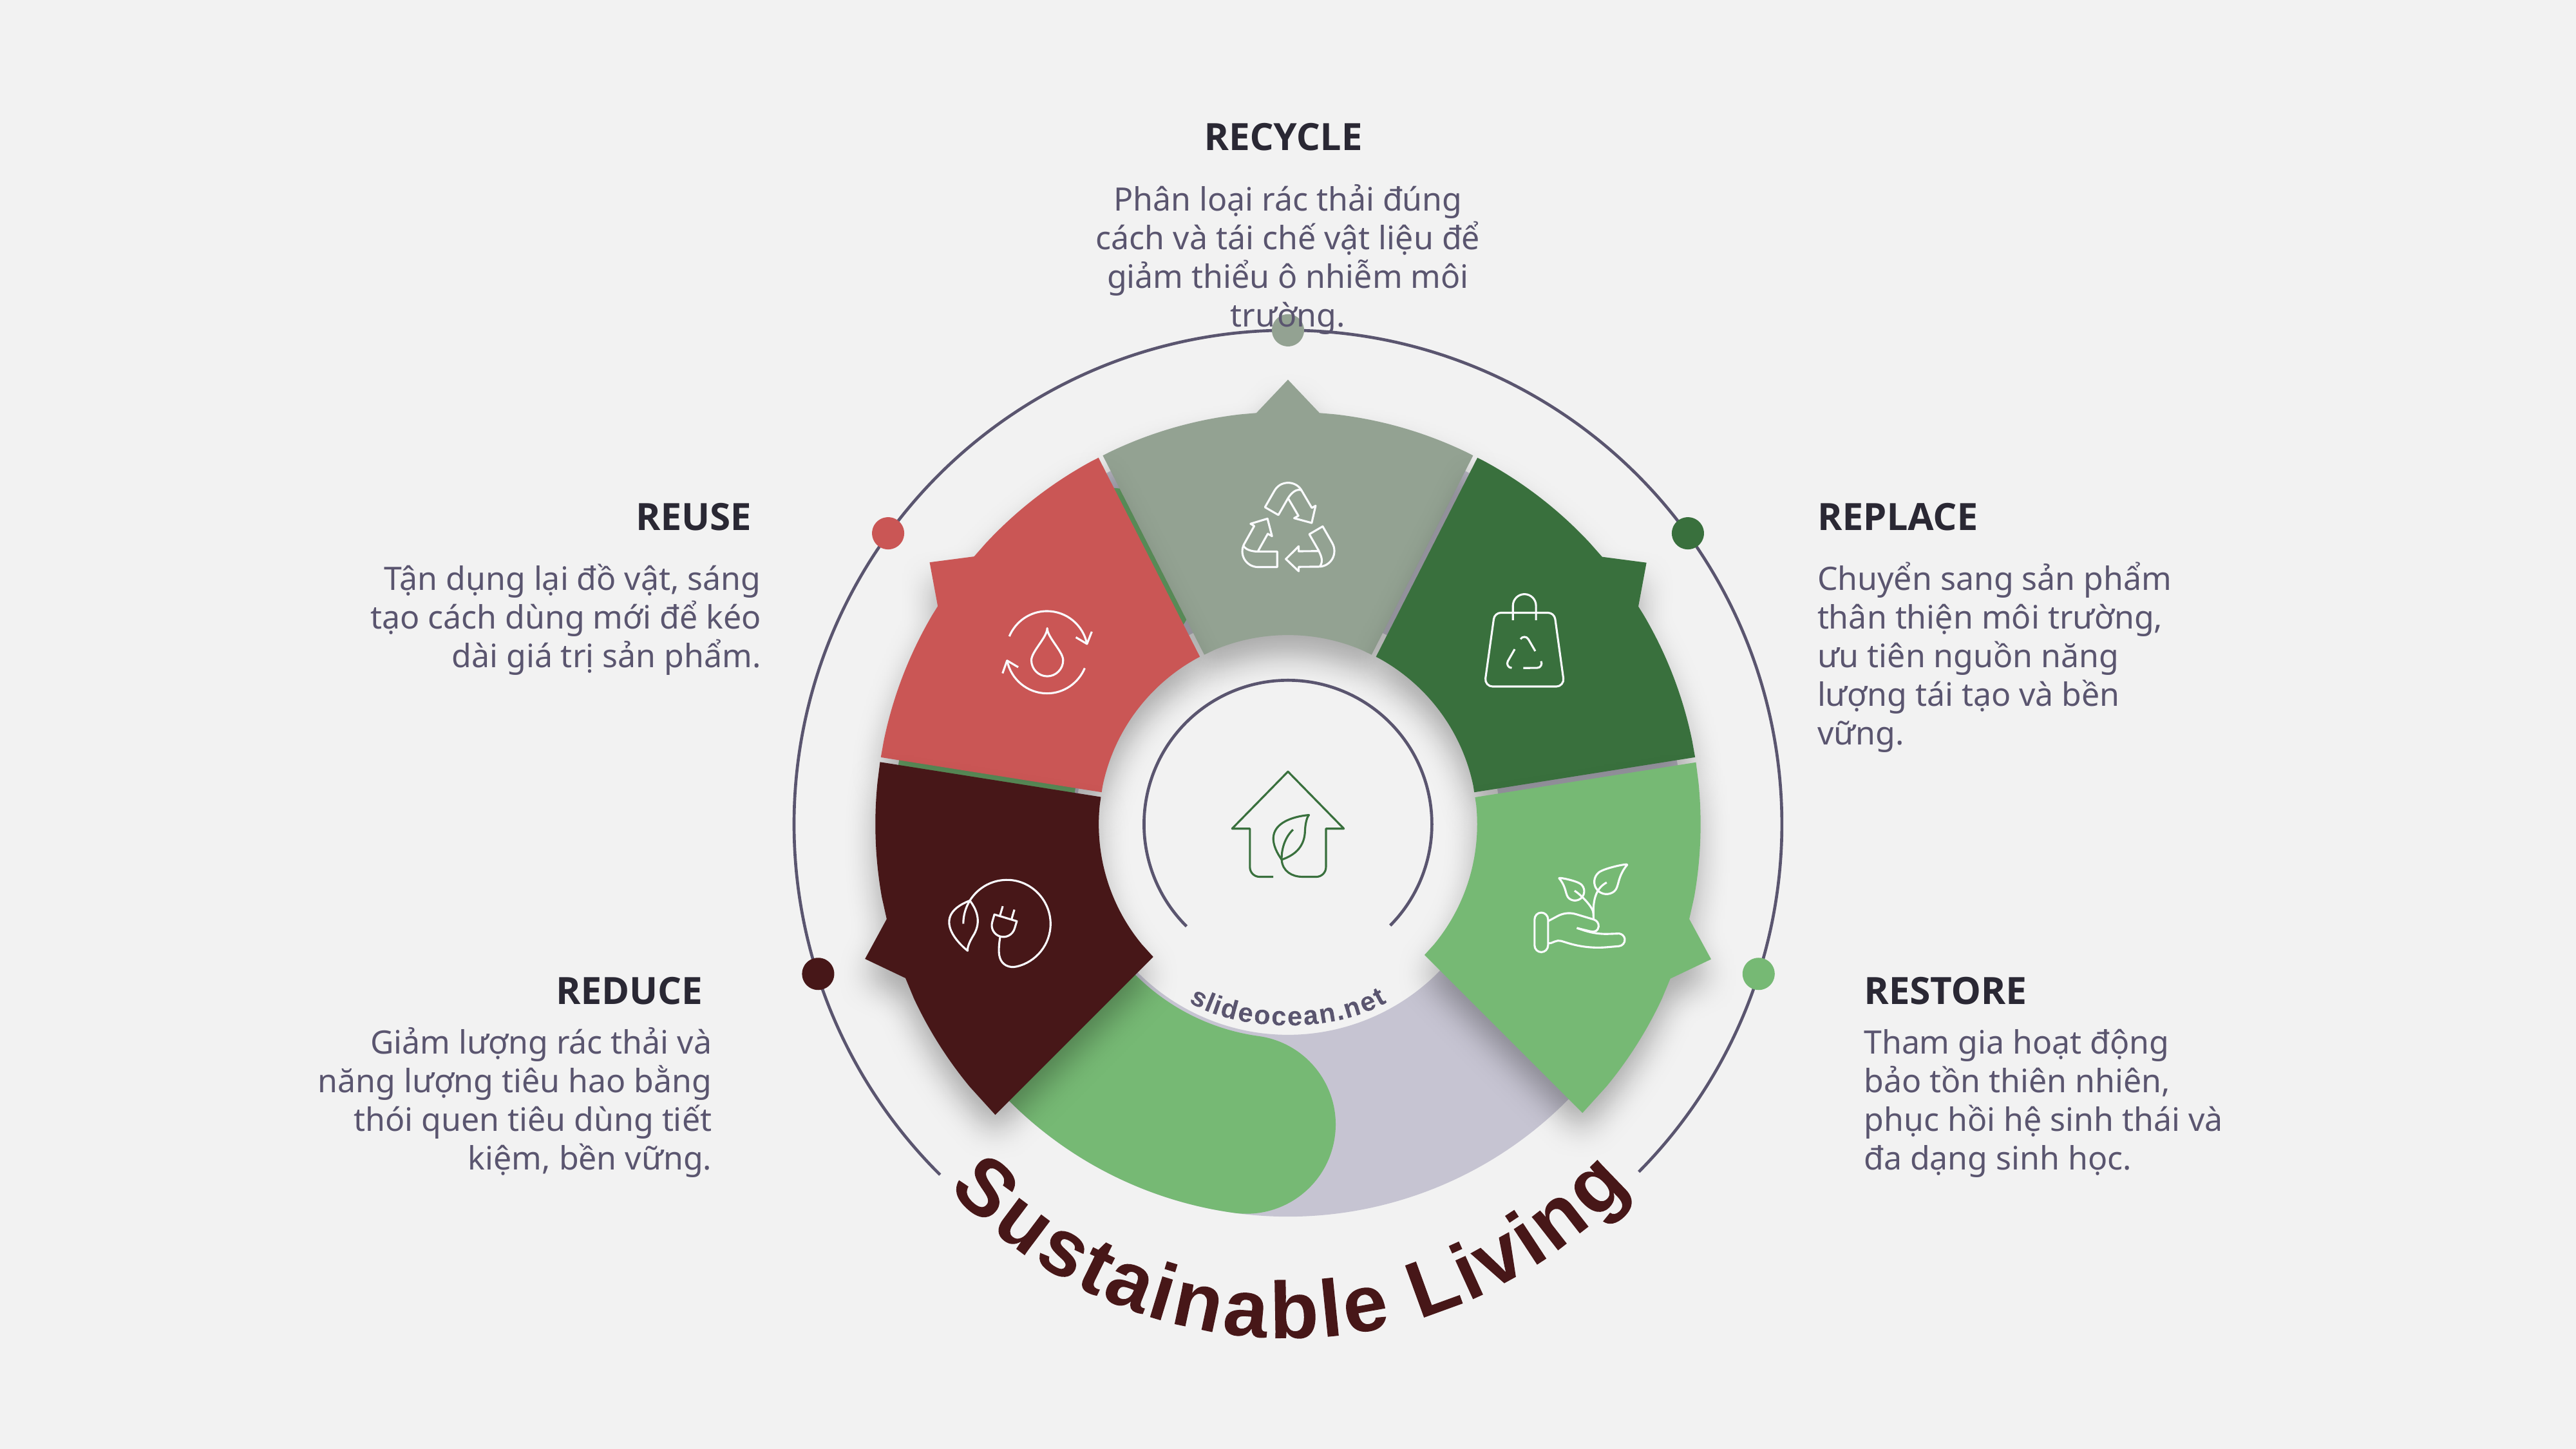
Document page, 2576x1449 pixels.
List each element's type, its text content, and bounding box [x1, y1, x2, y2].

text_box [1273, 338, 1303, 348]
text_box [871, 516, 893, 551]
text_box [793, 547, 893, 1122]
text_box REPLACE [1808, 488, 2134, 542]
text_box REDUCE [396, 961, 722, 1017]
text_box [1741, 956, 1776, 991]
text_box Tham gia hoạt động bảo tồn thiên nhiên, phục hồi hệ sinh thái và đa dạng sinh học. [1854, 1017, 2244, 1182]
text_box Tận dụng lại đồ vật, sáng tạo cách dùng mới để kéo dài giá trị sản phẩm. [332, 553, 771, 679]
text_box Phân loại rác thải đúng cách và tái chế vật liệu để giảm thiểu ô nhiễm môi trường. [1069, 173, 1507, 338]
text_box [991, 338, 1585, 428]
text_box [1683, 547, 1783, 1122]
text_box [1683, 516, 1705, 551]
text_box RECYCLE [1125, 108, 1451, 162]
text_box Chuyển sang sản phẩm thân thiện môi trường, ưu tiên nguồn năng lượng tái tạo và bền vững. [1808, 553, 2210, 756]
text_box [893, 428, 1683, 1217]
text_box RESTORE [1854, 961, 2180, 1017]
text_box REUSE [445, 488, 771, 542]
text_box Giảm lượng rác thải và năng lượng tiêu hao bằng thói quen tiêu dùng tiết kiệm, bền vững. [300, 1017, 722, 1182]
text_box [800, 956, 836, 991]
